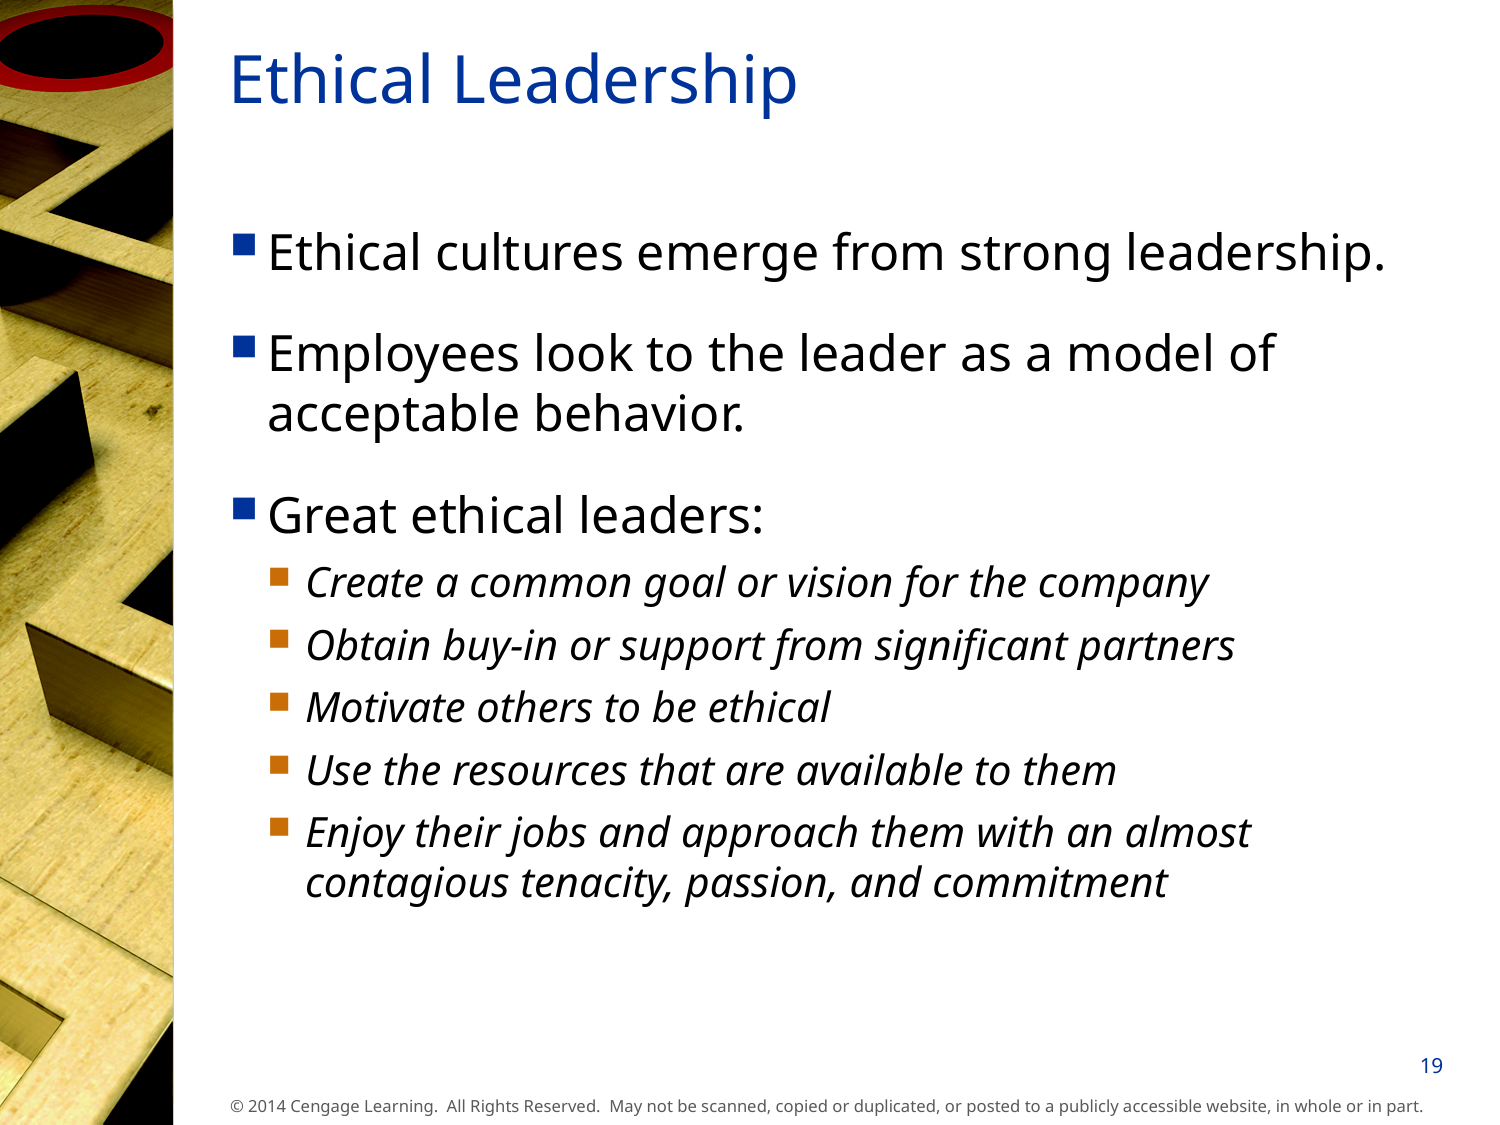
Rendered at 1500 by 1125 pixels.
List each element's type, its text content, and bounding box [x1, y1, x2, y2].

slide_number 19 [1386, 1037, 1478, 1097]
list Ethical cultures emerge from strong leadership. Employees look to the leader as a model of acceptable behavior. Great ethical leaders: Create a common goal or vision for the company Obtain buy-in or support from significant partners Motivate others to be ethical Use the resources that are available to them Enjoy their jobs and approach them with an almost contagious tenacity, passion, and commitment [215, 212, 1478, 1037]
picture [0, 0, 174, 1125]
title Ethical Leadership [213, 29, 1454, 213]
